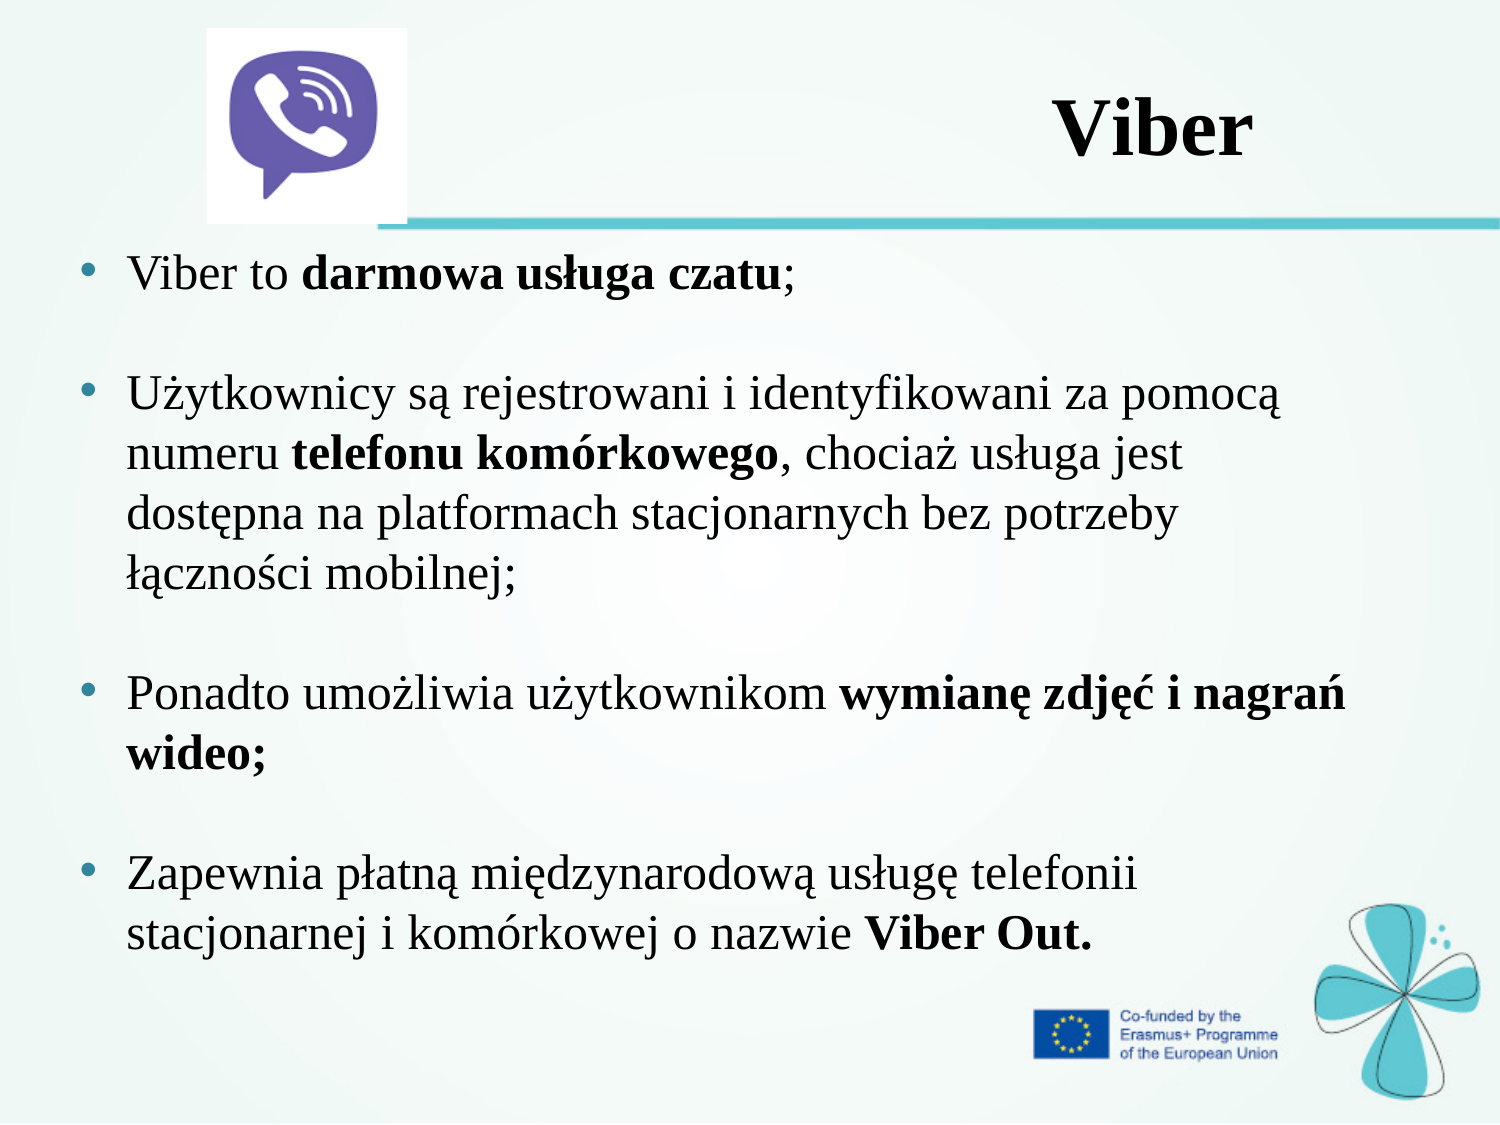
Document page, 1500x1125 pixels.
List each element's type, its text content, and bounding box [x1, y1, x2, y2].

text_box Viber to darmowa usługa czatu; Użytkownicy są rejestrowani i identyfikowani za pomocą numeru telefonu komórkowego, chociaż usługa jest dostępna na platformach stacjonarnych bez potrzeby łączności mobilnej; Ponadto umożliwia użytkownikom wymianę zdjęć i nagrań wideo; Zapewnia płatną międzynarodową usługę telefonii stacjonarnej i komórkowej o nazwie Viber Out. [64, 231, 1377, 967]
picture [0, 0, 1500, 1125]
text_box Viber [620, 64, 1270, 180]
